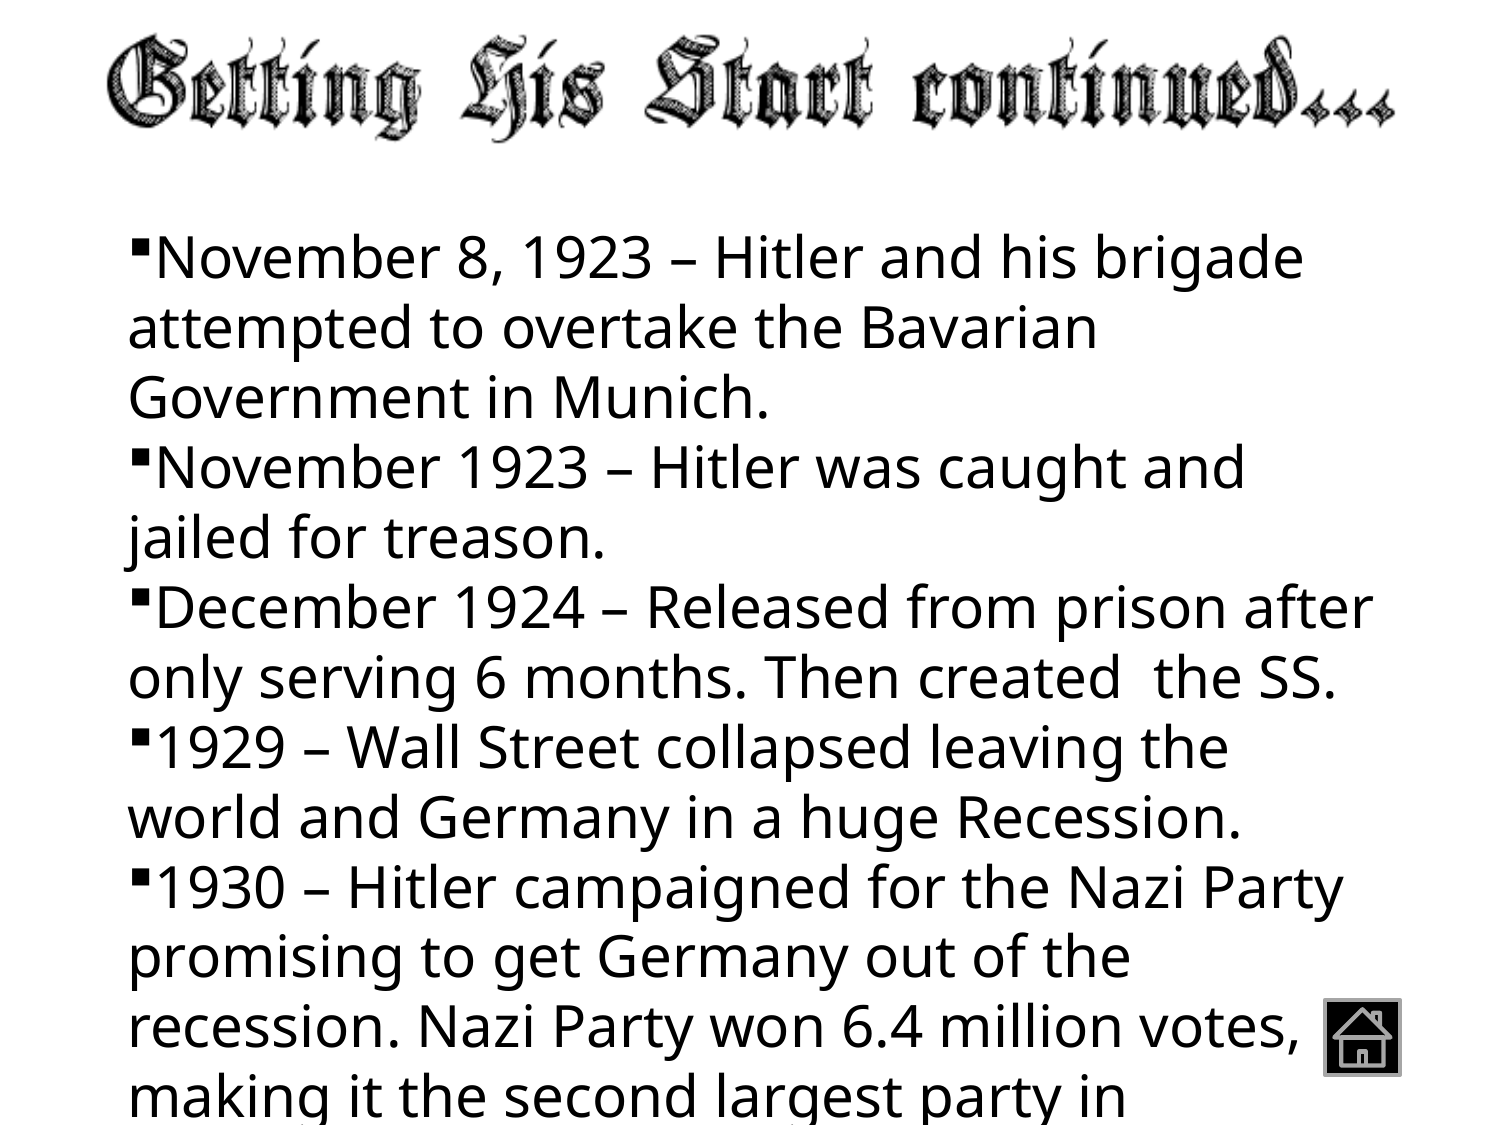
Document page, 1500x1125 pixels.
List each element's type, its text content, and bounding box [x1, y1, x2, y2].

text_box November 8, 1923 – Hitler and his brigade attempted to overtake the Bavarian Government in Munich. November 1923 – Hitler was caught and jailed for treason. December 1924 – Released from prison after only serving 6 months. Then created the SS. 1929 – Wall Street collapsed leaving the world and Germany in a huge Recession. 1930 – Hitler campaigned for the Nazi Party promising to get Germany out of the recession. Nazi Party won 6.4 million votes, making it the second largest party in Germany. [112, 212, 1413, 1125]
text_box [1323, 998, 1402, 1077]
picture [12, 0, 1488, 193]
